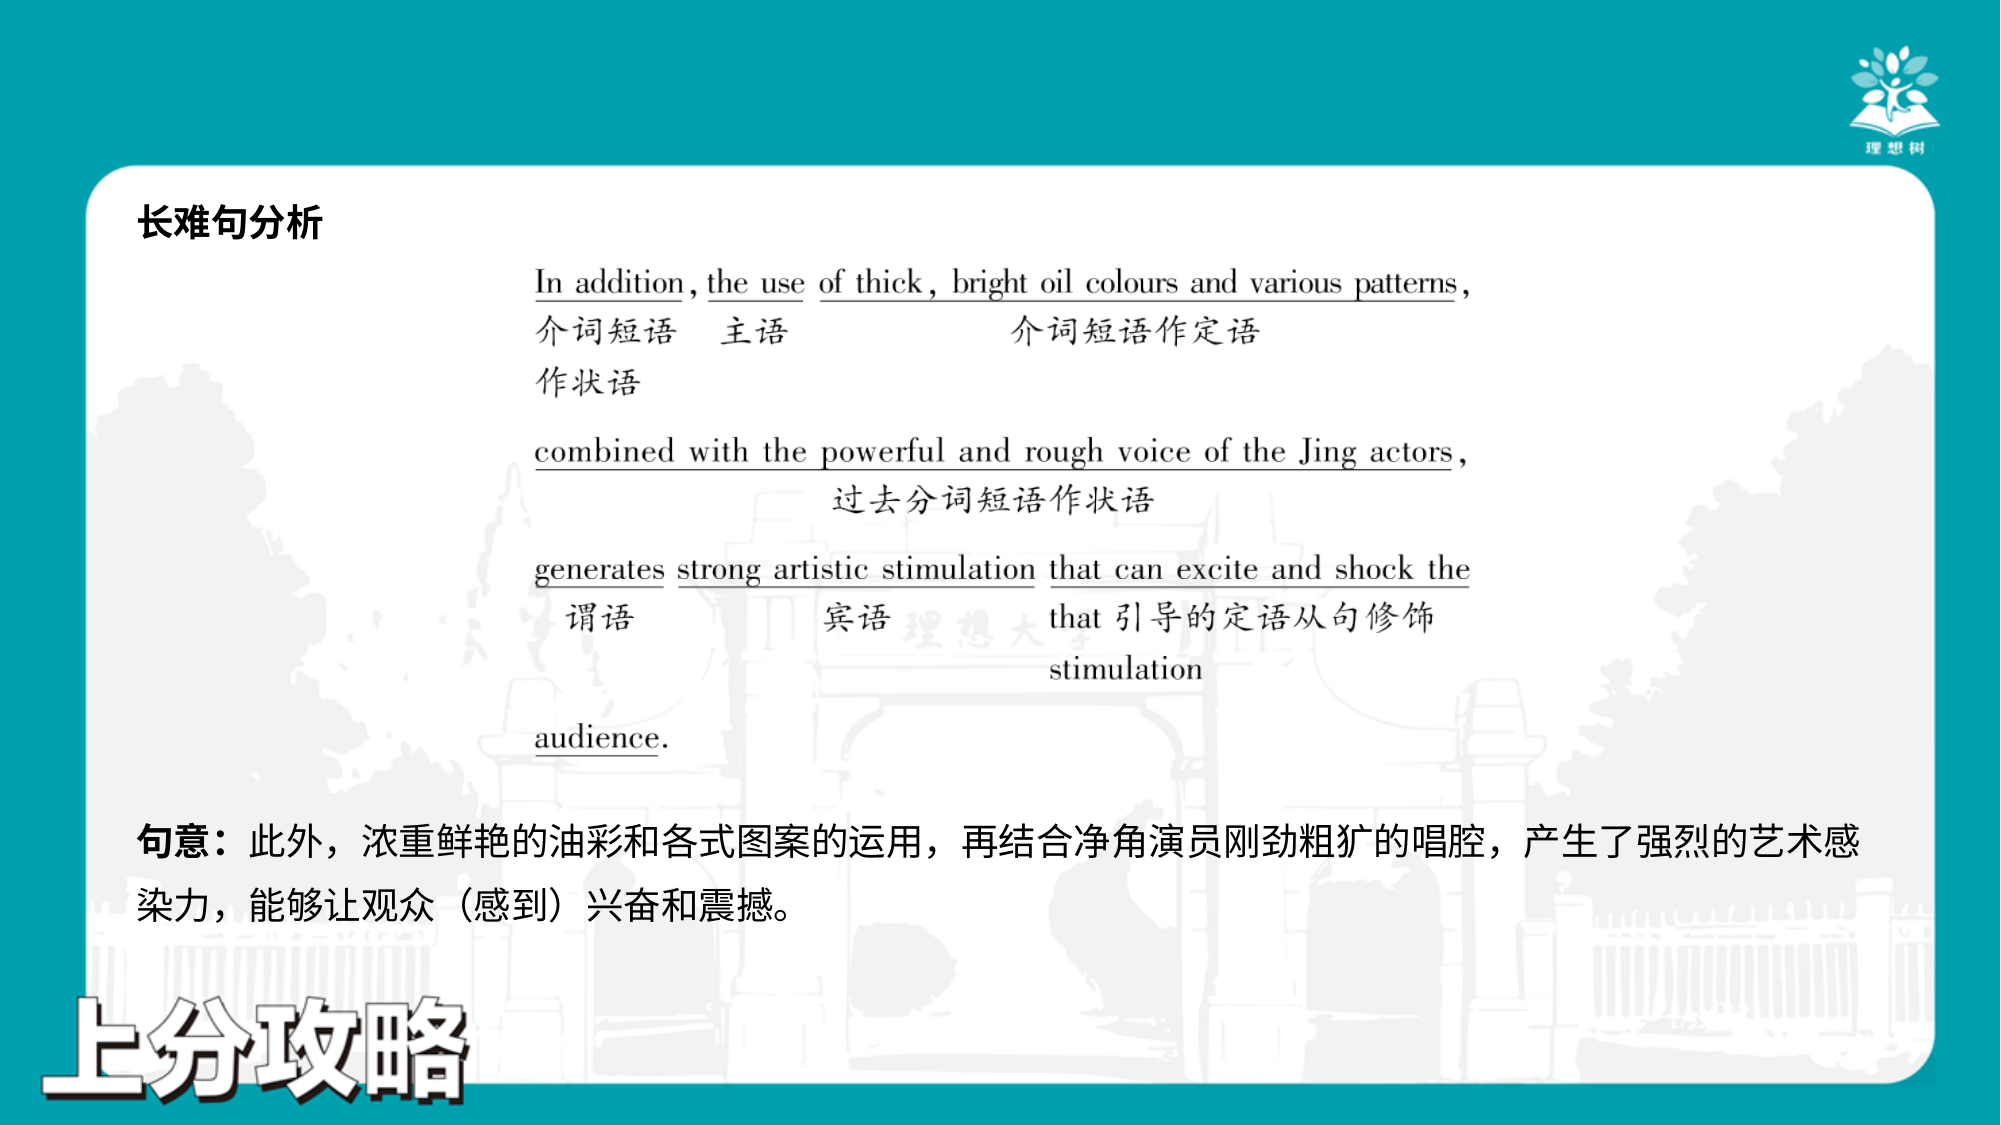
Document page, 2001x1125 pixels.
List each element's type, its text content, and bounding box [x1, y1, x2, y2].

picture [0, 0, 2000, 1125]
text_box 长难句分析 [136, 177, 1865, 237]
text_box 句意：此外，浓重鲜艳的油彩和各式图案的运用，再结合净角演员刚劲粗犷的唱腔，产生了强烈的艺术感 染力，能够让观众（感到）兴奋和震撼。 [136, 793, 1865, 921]
